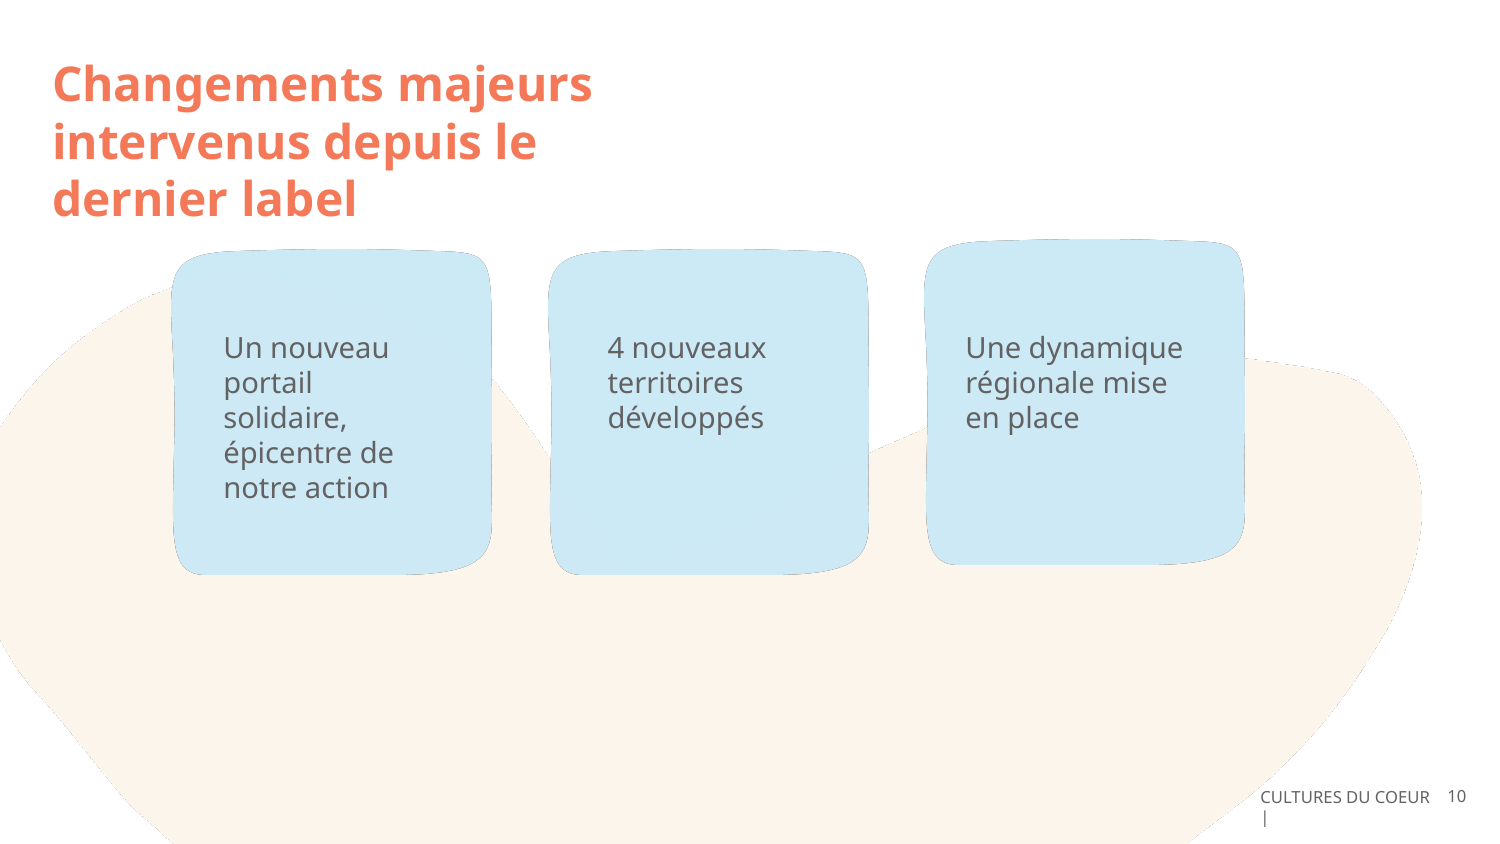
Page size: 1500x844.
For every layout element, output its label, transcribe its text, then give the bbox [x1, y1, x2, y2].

picture [0, 239, 1422, 844]
title Changements majeurs intervenus depuis le dernier label [37, 38, 611, 250]
slide_number 10 [1391, 764, 1482, 830]
